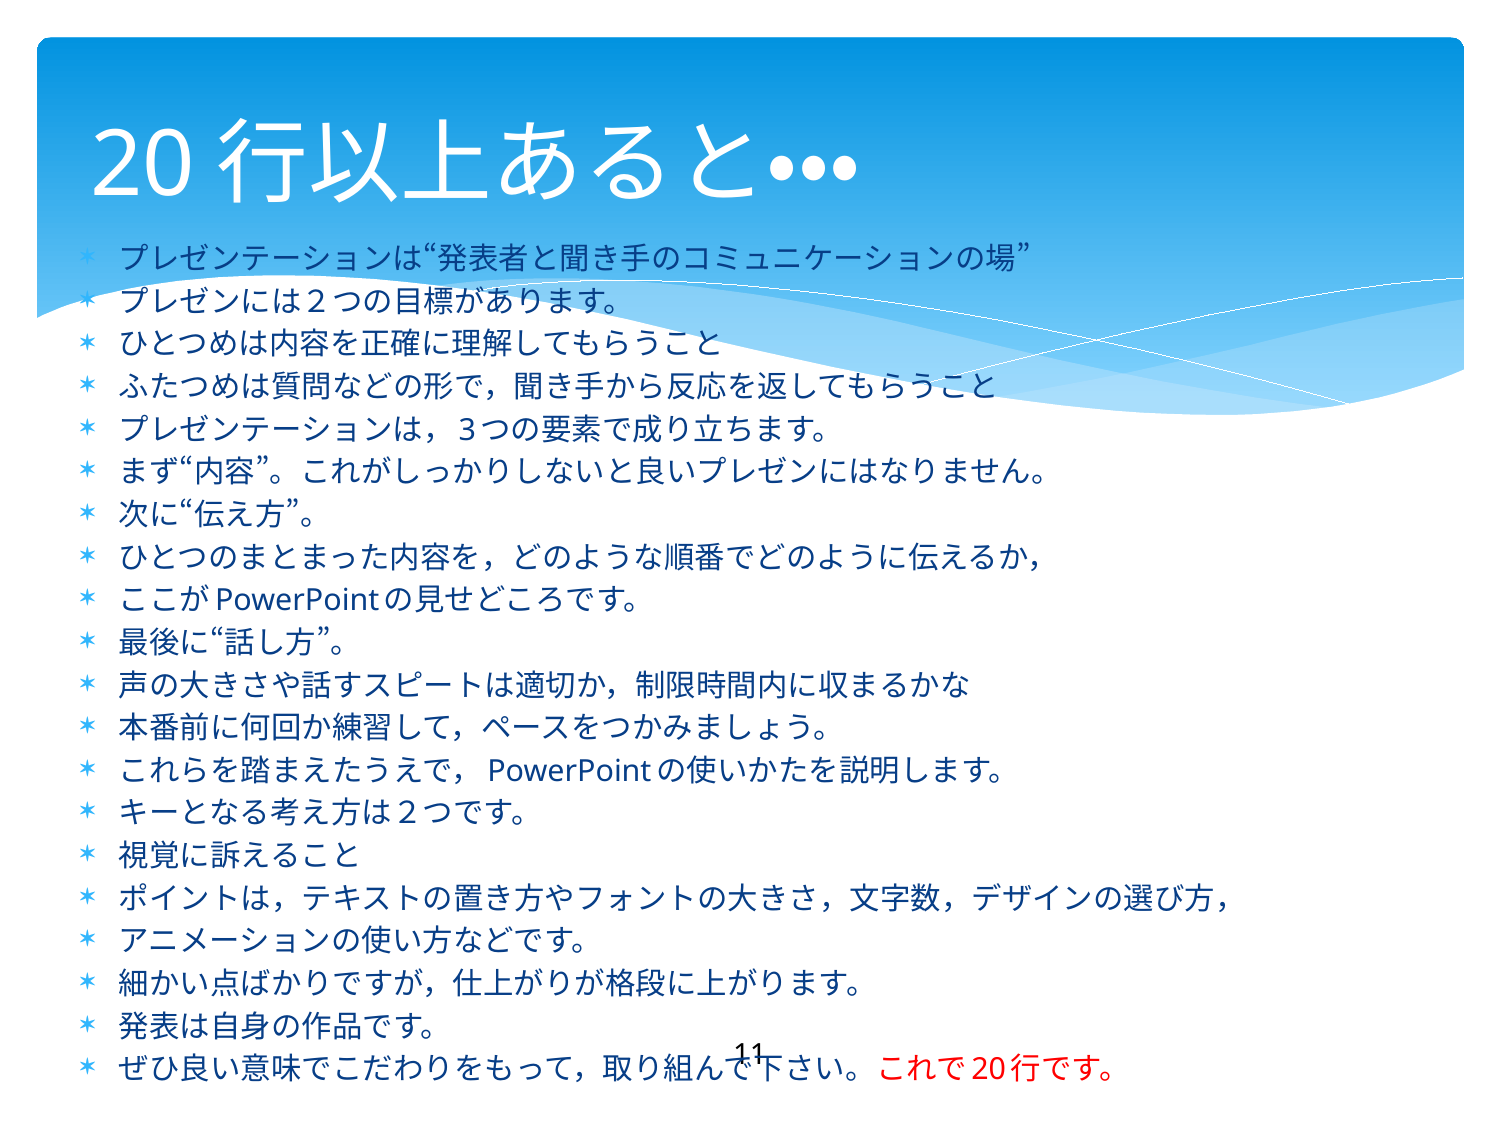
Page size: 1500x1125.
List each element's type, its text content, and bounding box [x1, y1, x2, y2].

text_box プレゼンテーションは“発表者と聞き手のコミュニケーションの場” プレゼンには２つの目標があります。 ひとつめは内容を正確に理解してもらうこと ふたつめは質問などの形で，聞き手から反応を返してもらうこと プレゼンテーションは，3つの要素で成り立ちます。 まず“内容”。これがしっかりしないと良いプレゼンにはなりません。 次に“伝え方”。 ひとつのまとまった内容を，どのような順番でどのように伝えるか， ここがPowerPointの見せどころです。 最後に“話し方”。 声の大きさや話すスピートは適切か，制限時間内に収まるかな 本番前に何回か練習して，ペースをつかみましょう。 これらを踏まえたうえで，PowerPointの使いかたを説明します。 キーとなる考え方は２つです。 視覚に訴えること ポイントは，テキストの置き方やフォントの大きさ，文字数，デザインの選び方， アニメーションの使い方などです。 細かい点ばかりですが，仕上がりが格段に上がります。 発表は自身の作品です。 ぜひ良い意味でこだわりをもって，取り組んで下さい。これで20行です。 [64, 231, 1459, 1094]
title 20行以上あると・・・ [75, 55, 1425, 231]
